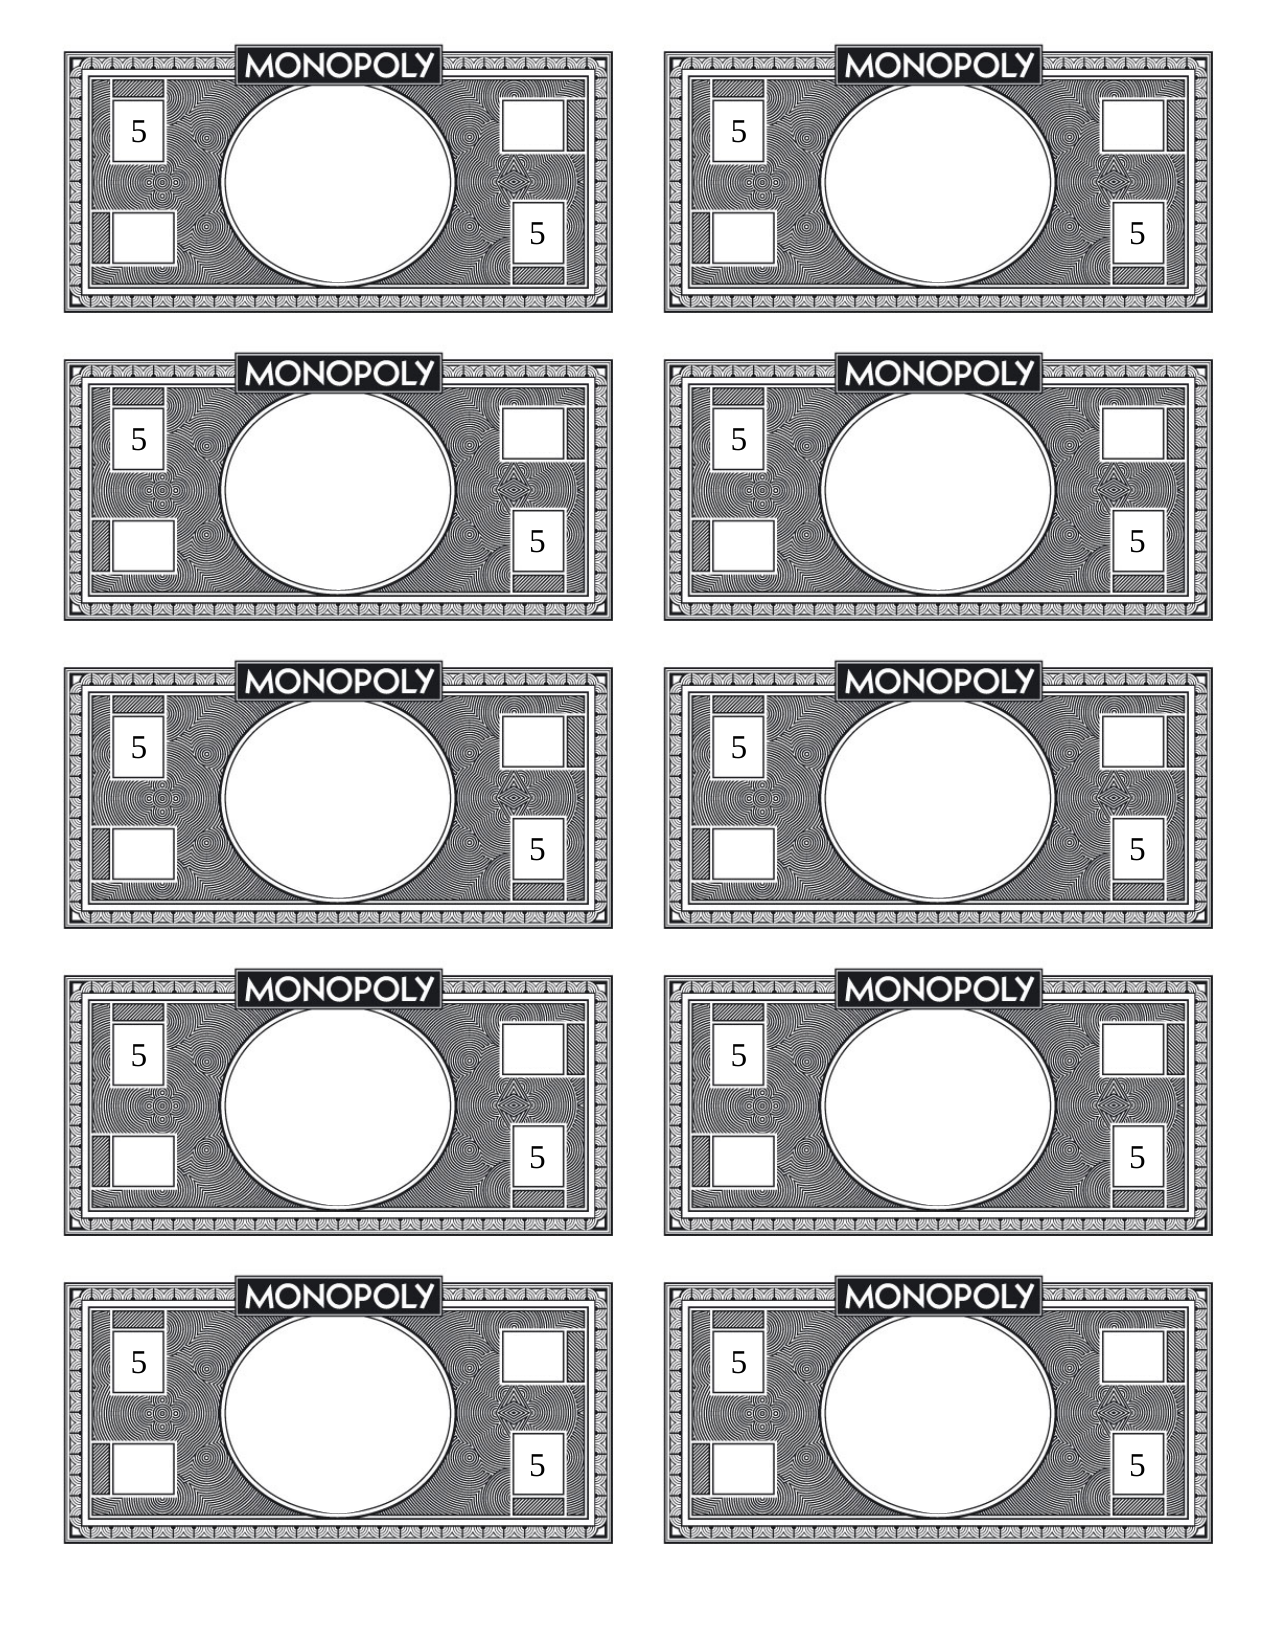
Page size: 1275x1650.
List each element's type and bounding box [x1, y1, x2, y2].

text_box [637, 644, 1238, 952]
text_box [637, 1259, 1238, 1568]
text_box [637, 952, 1238, 1259]
text_box [37, 28, 637, 336]
text_box [37, 1259, 637, 1568]
text_box [37, 952, 637, 1259]
text_box [637, 336, 1238, 644]
text_box [637, 28, 1238, 336]
text_box [37, 644, 637, 952]
text_box [37, 336, 637, 644]
